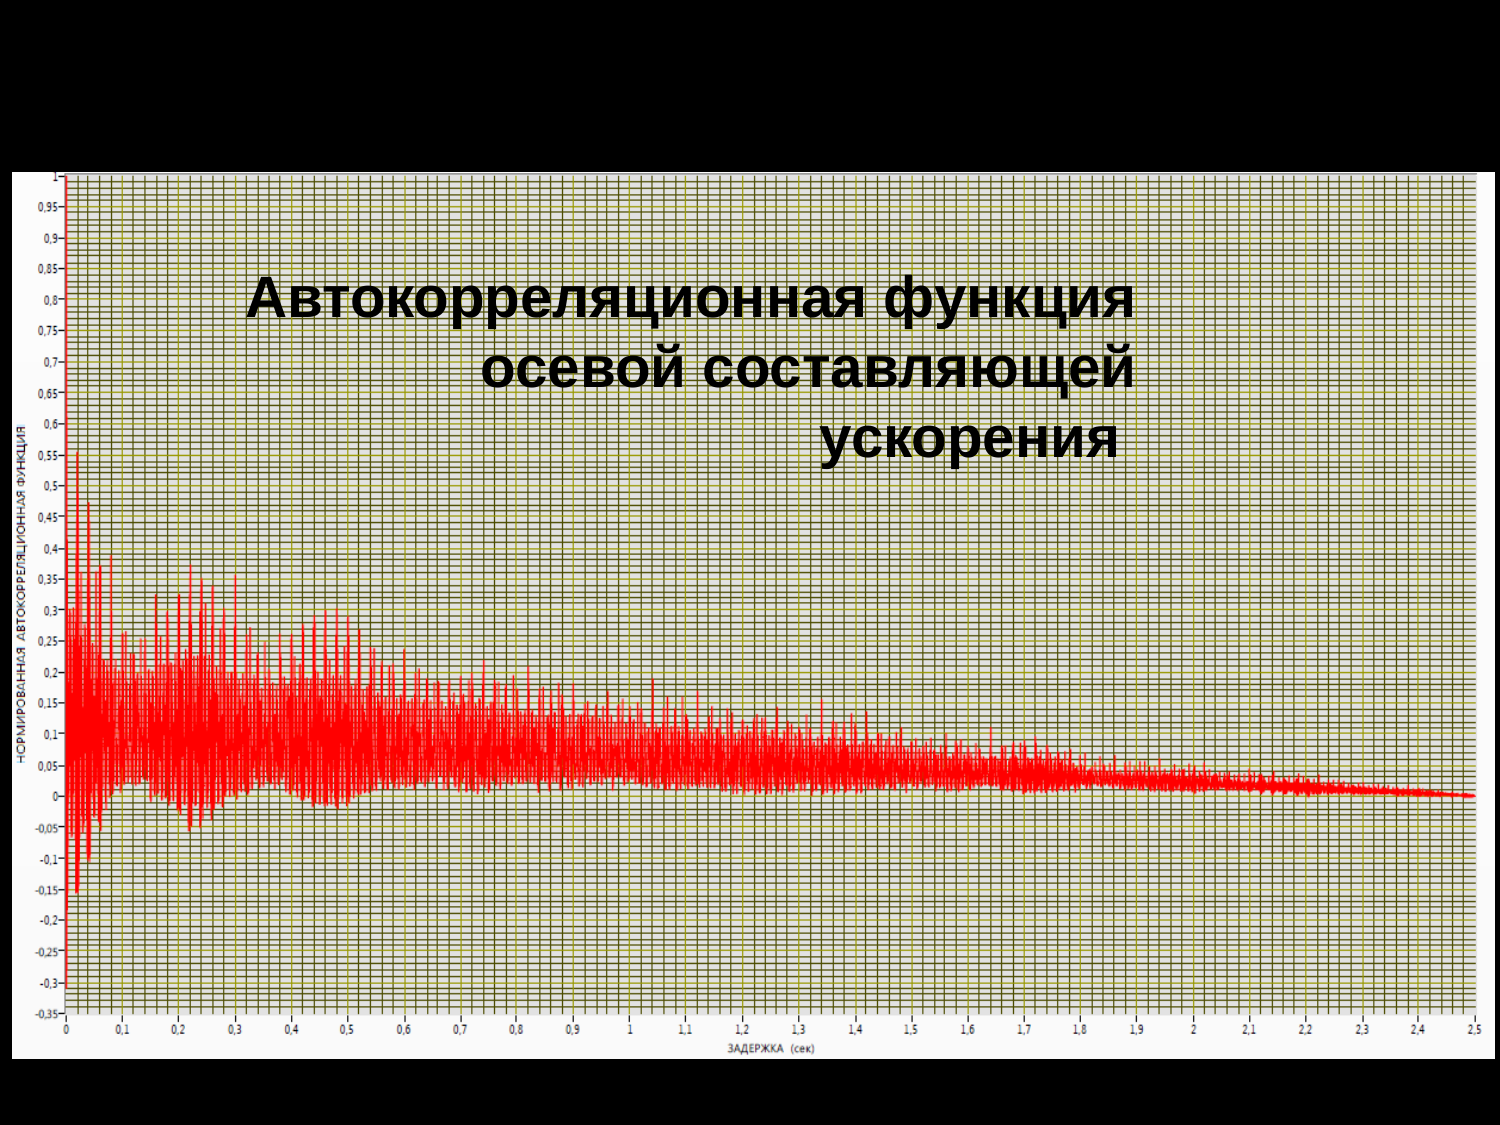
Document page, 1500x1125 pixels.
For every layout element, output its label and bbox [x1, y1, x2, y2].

picture [12, 172, 1495, 1059]
